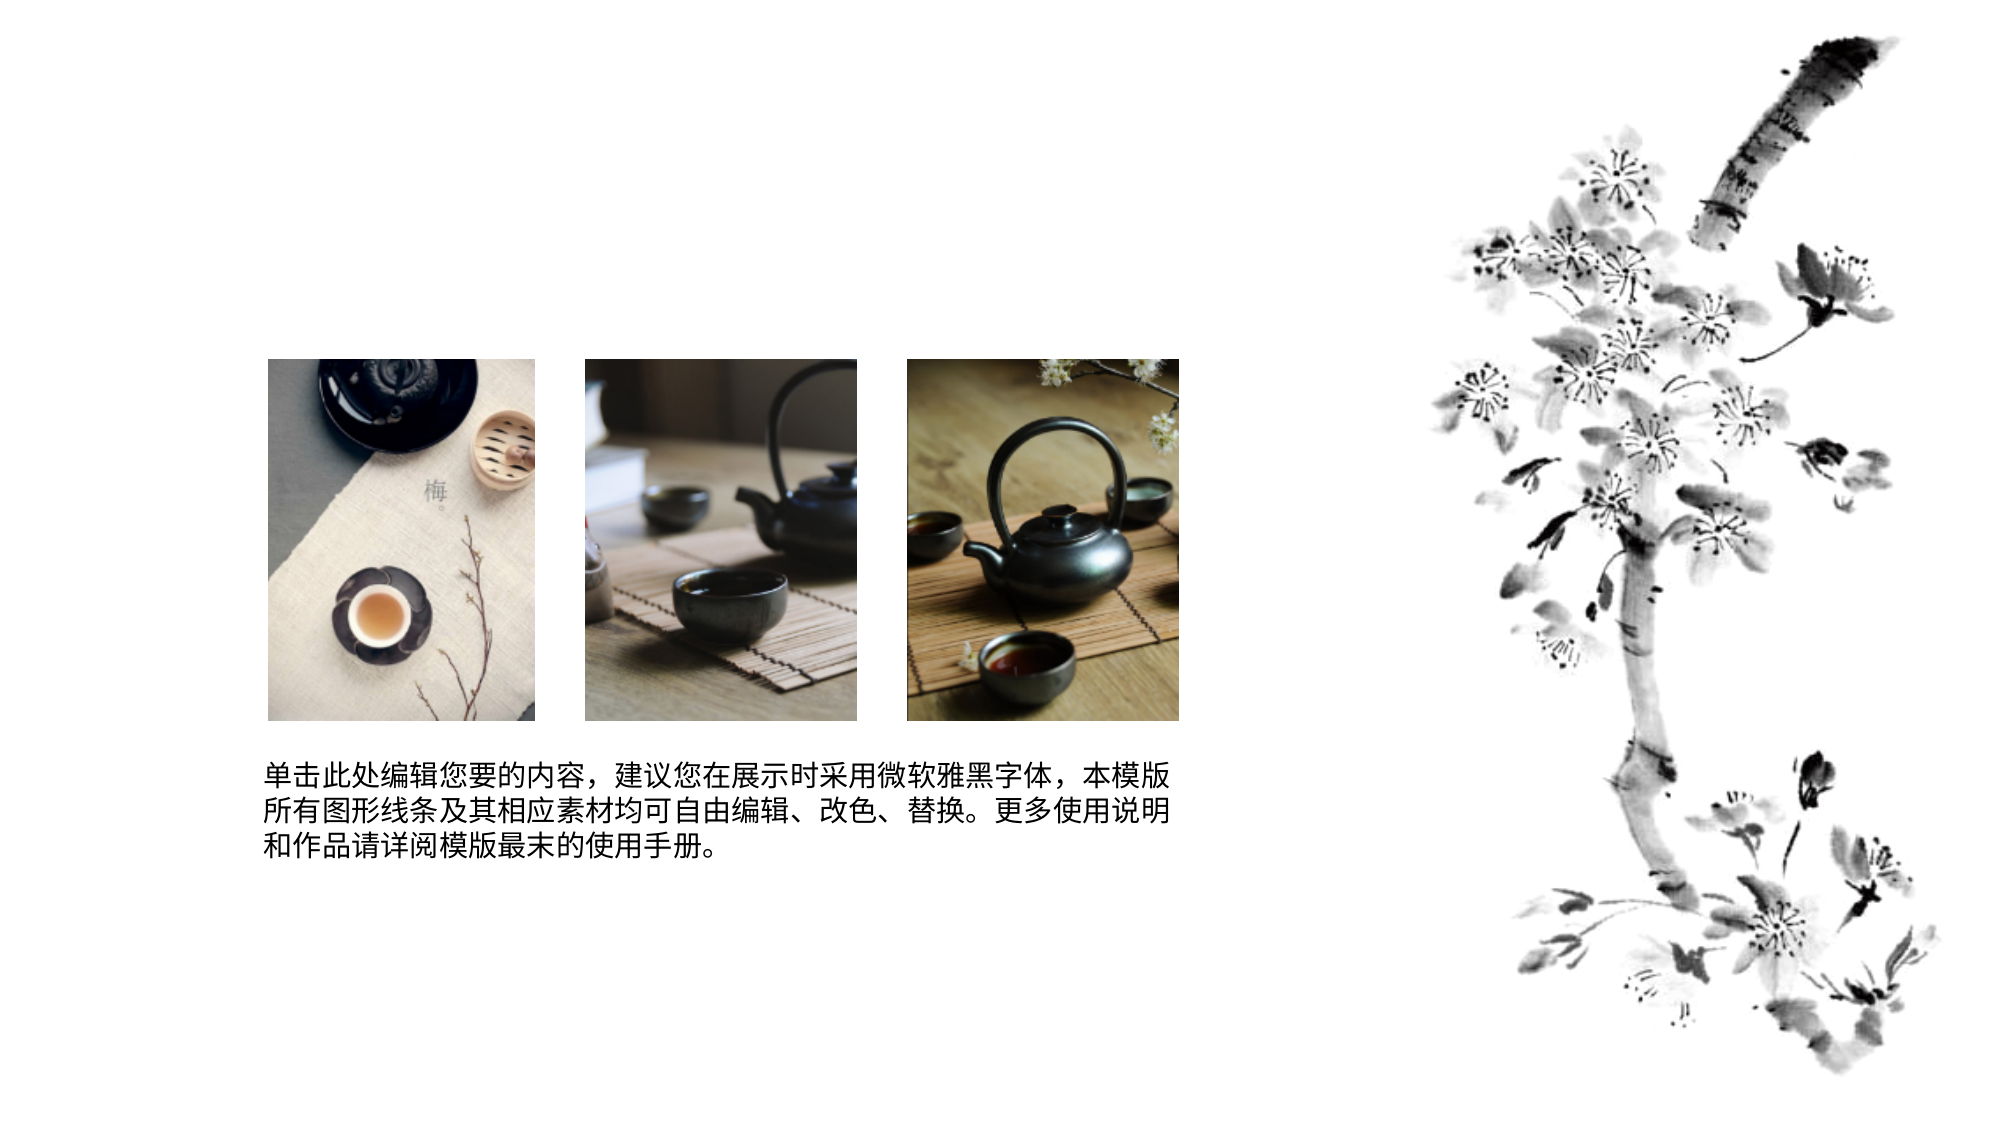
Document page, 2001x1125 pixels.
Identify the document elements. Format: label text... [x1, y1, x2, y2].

text_box 单击此处编辑您要的内容，建议您在展示时采用微软雅黑字体，本模版所有图形线条及其相应素材均可自由编辑、改色、替换。更多使用说明和作品请详阅模版最末的使用手册。 [248, 749, 1190, 870]
picture [907, 359, 1179, 721]
picture [585, 359, 857, 721]
picture [1382, 0, 1945, 1077]
picture [268, 359, 535, 721]
